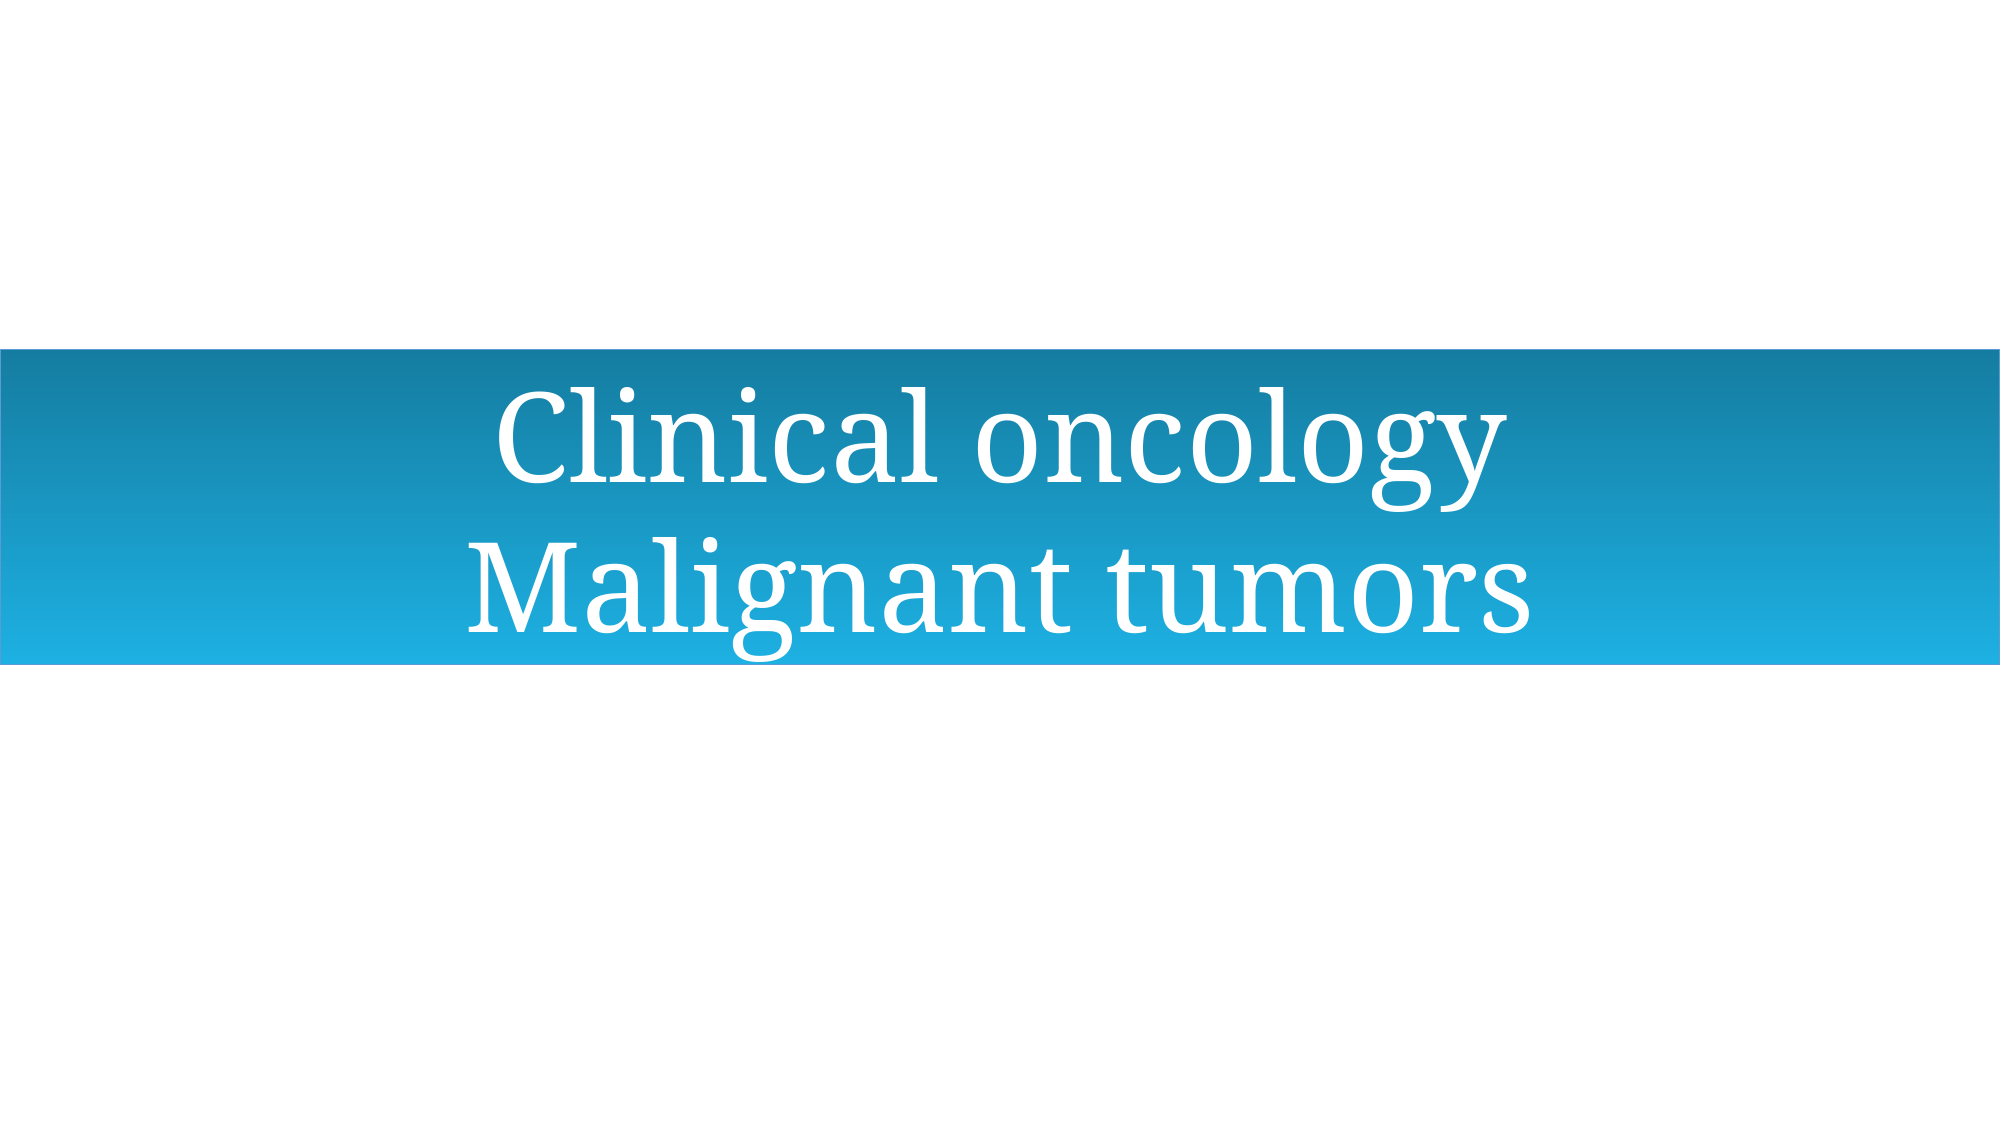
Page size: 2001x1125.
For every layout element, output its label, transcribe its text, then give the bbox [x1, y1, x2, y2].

text_box Clinical oncology Malignant tumors [0, 349, 2000, 665]
